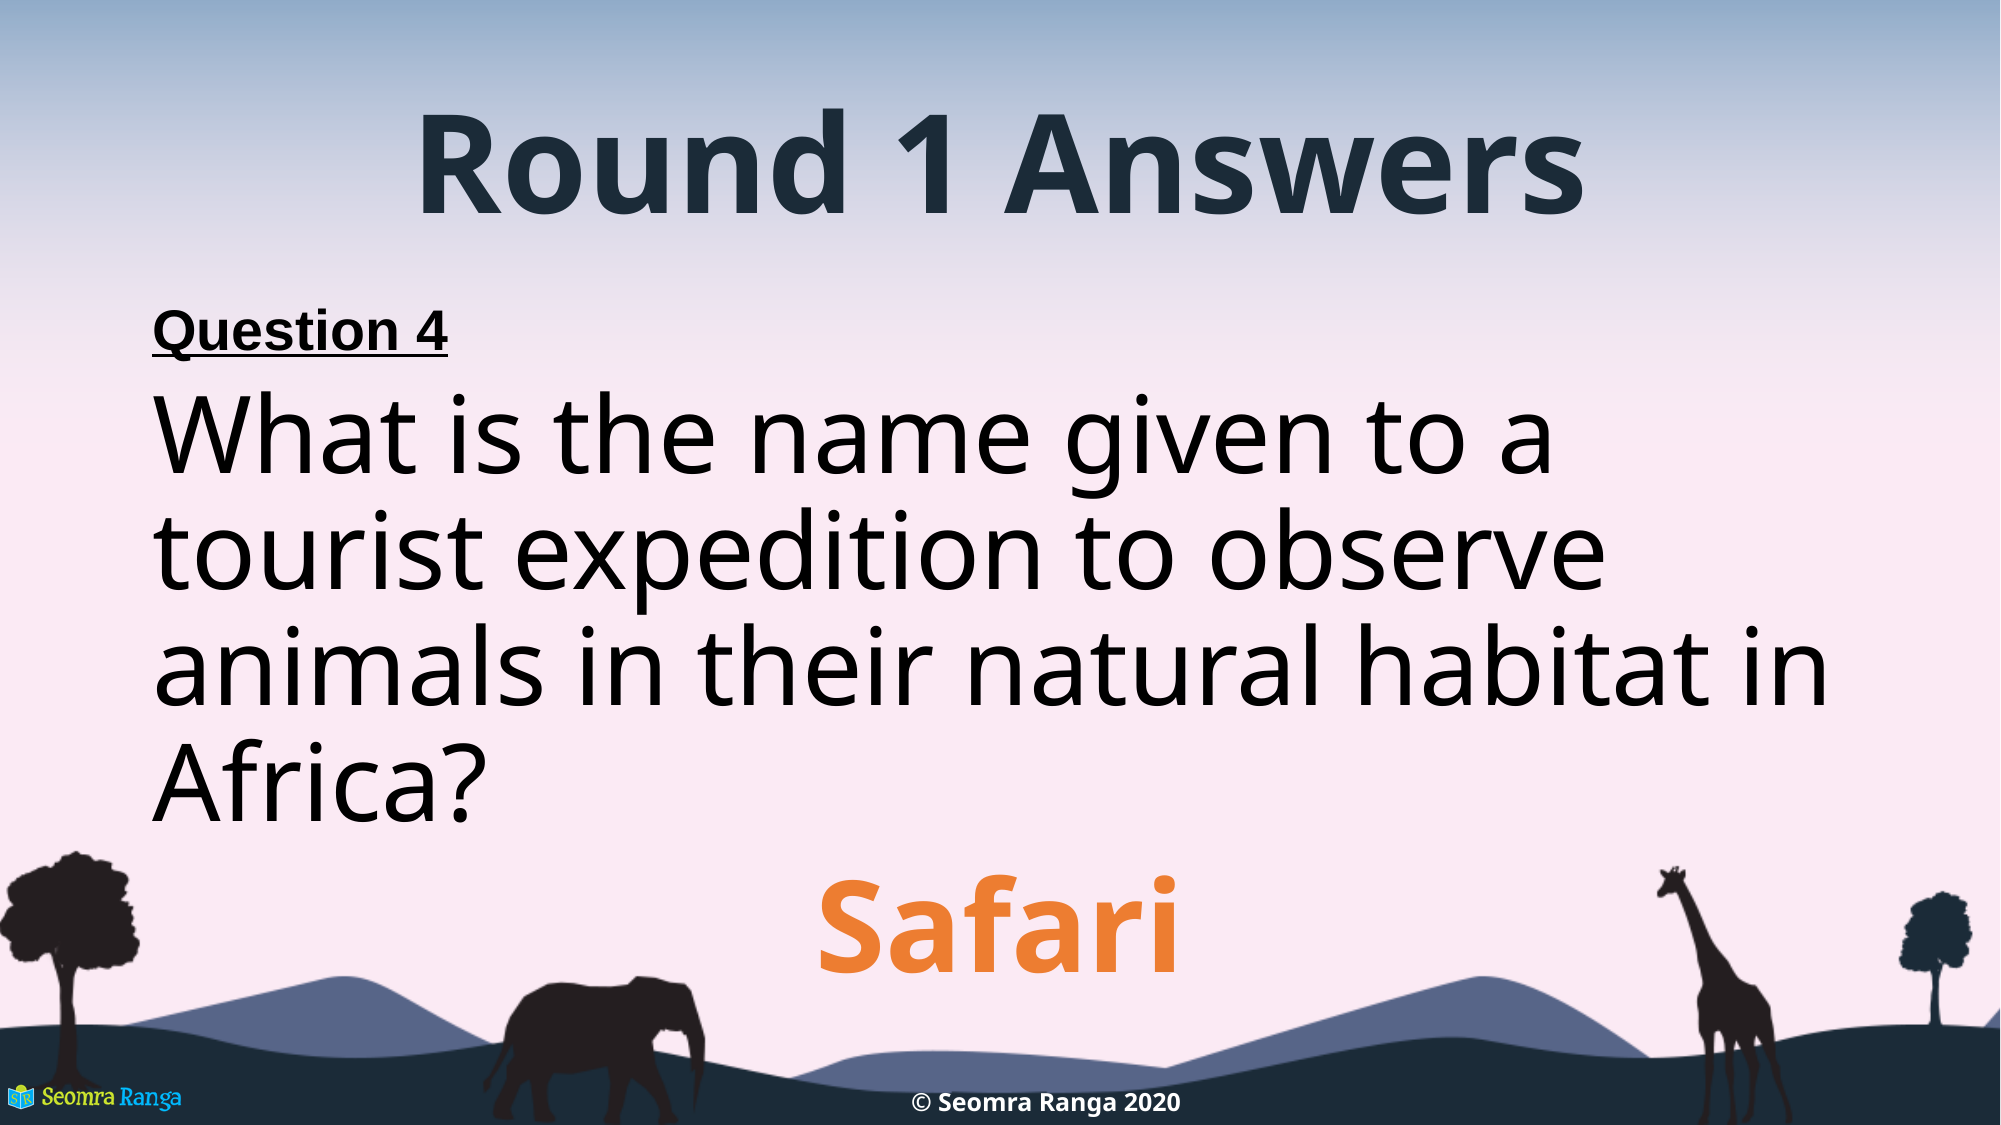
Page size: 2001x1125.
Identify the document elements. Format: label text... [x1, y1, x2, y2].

picture [0, 0, 2001, 1125]
title Round 1 Answers [137, 59, 1863, 278]
list Question 4 What is the name given to a tourist expedition to observe animals in their natural habitat in Africa? Safari [137, 293, 1863, 1014]
text_box © Seomra Ranga 2020 www.seomraranga.com [762, 1079, 1330, 1125]
